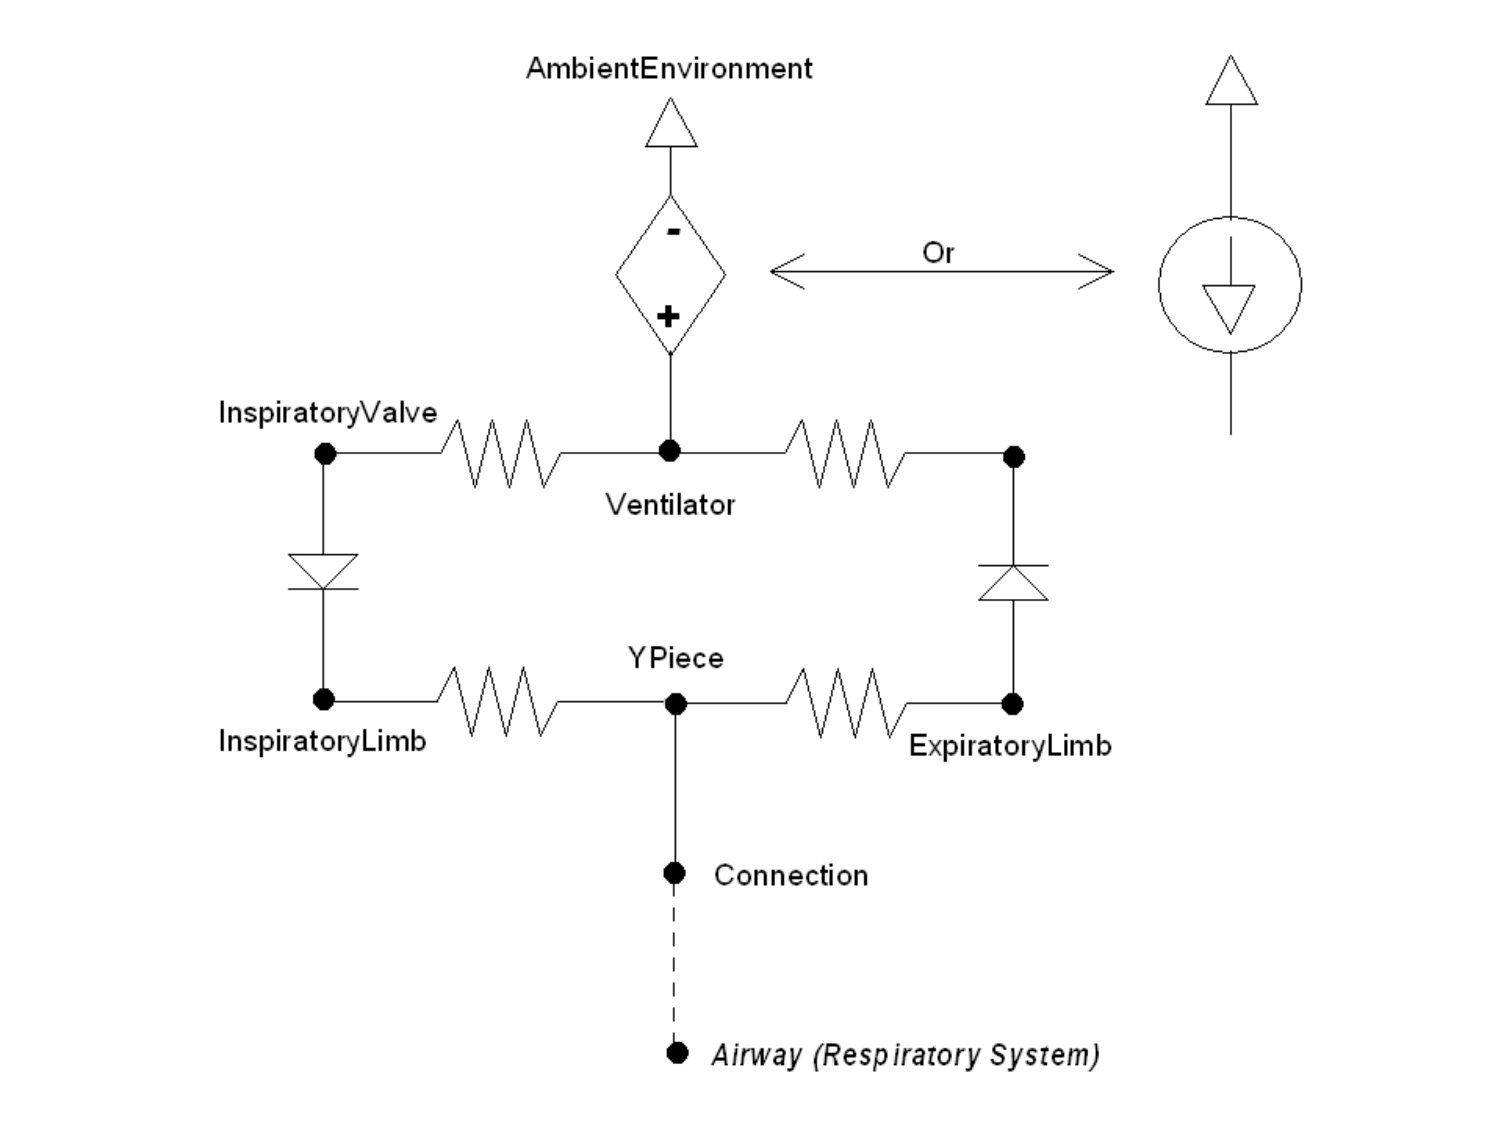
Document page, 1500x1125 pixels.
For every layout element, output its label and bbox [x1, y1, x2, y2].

picture [185, 24, 1315, 1101]
